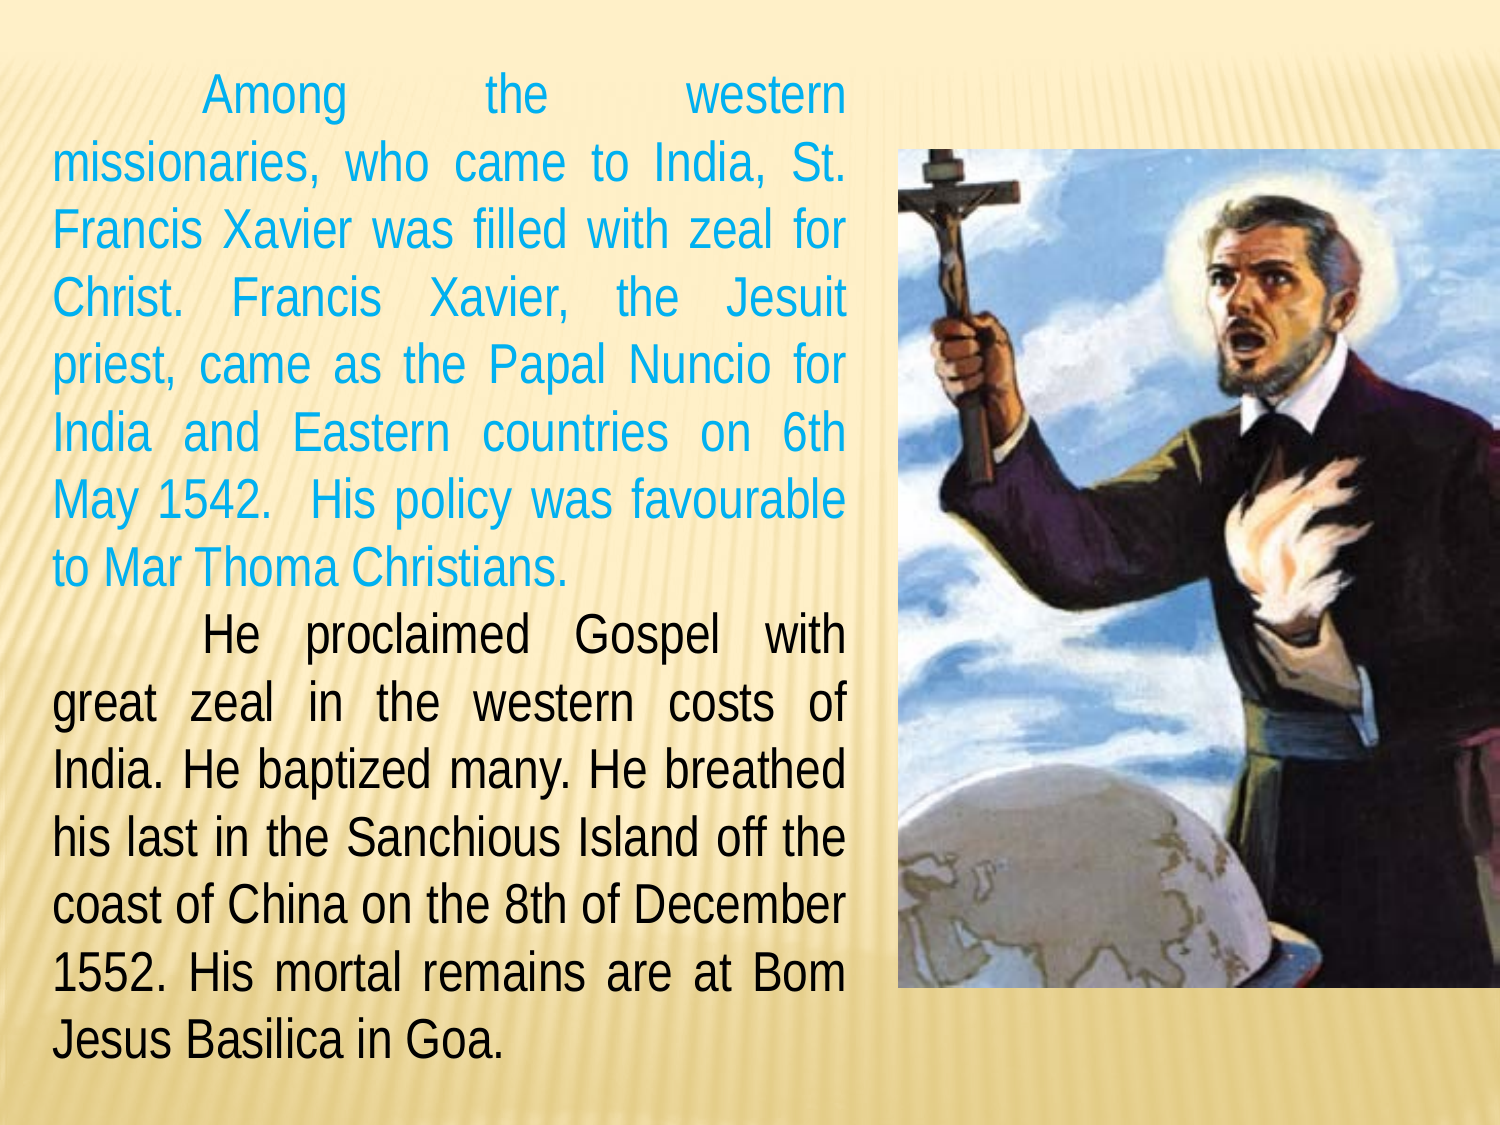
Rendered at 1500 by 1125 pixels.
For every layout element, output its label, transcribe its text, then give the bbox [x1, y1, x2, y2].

text_box Among the western missionaries, who came to India, St. Francis Xavier was filled with zeal for Christ. Francis Xavier, the Jesuit priest, came as the Papal Nuncio for India and Eastern countries on 6th May 1542. His policy was favourable to Mar Thoma Christians. He proclaimed Gospel with great zeal in the western costs of India. He baptized many. He breathed his last in the Sanchious Island off the coast of China on the 8th of December 1552. His mortal remains are at Bom Jesus Basilica in Goa. [37, 50, 863, 1078]
picture [898, 149, 1500, 988]
